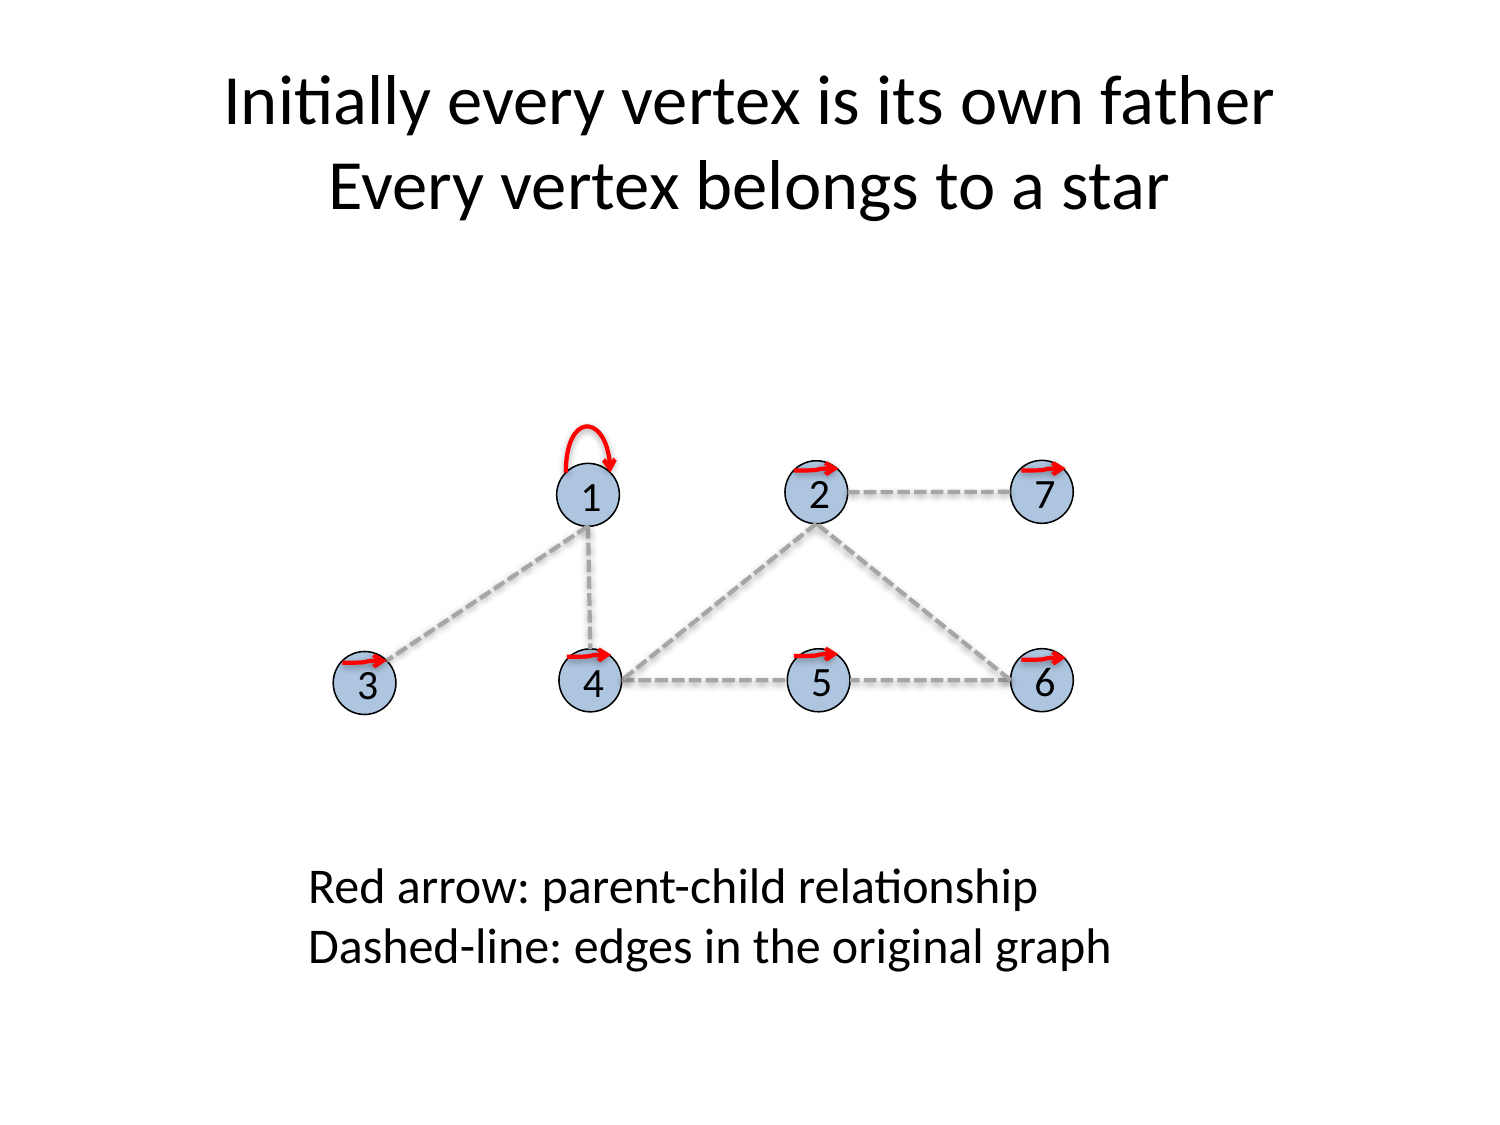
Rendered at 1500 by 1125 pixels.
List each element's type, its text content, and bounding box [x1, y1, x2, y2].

text_box 7 [1010, 471, 1074, 524]
text_box 3 [343, 652, 358, 660]
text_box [816, 523, 1011, 681]
title Initially every vertex is its own father Every vertex belongs to a star [75, 45, 1425, 233]
text_box 5 [789, 690, 849, 712]
text_box 3 [333, 664, 396, 715]
text_box Red arrow: parent-child relationship Dashed-line: edges in the original graph [293, 845, 1128, 981]
text_box 7 [1024, 460, 1037, 466]
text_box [621, 523, 814, 681]
text_box 1 [556, 463, 620, 526]
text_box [386, 526, 589, 661]
text_box 4 [558, 657, 621, 712]
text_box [587, 633, 591, 679]
text_box 6 [1012, 661, 1074, 712]
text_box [587, 450, 591, 495]
text_box 6 [1018, 649, 1037, 660]
text_box 2 [799, 461, 809, 466]
text_box 2 [784, 471, 848, 522]
